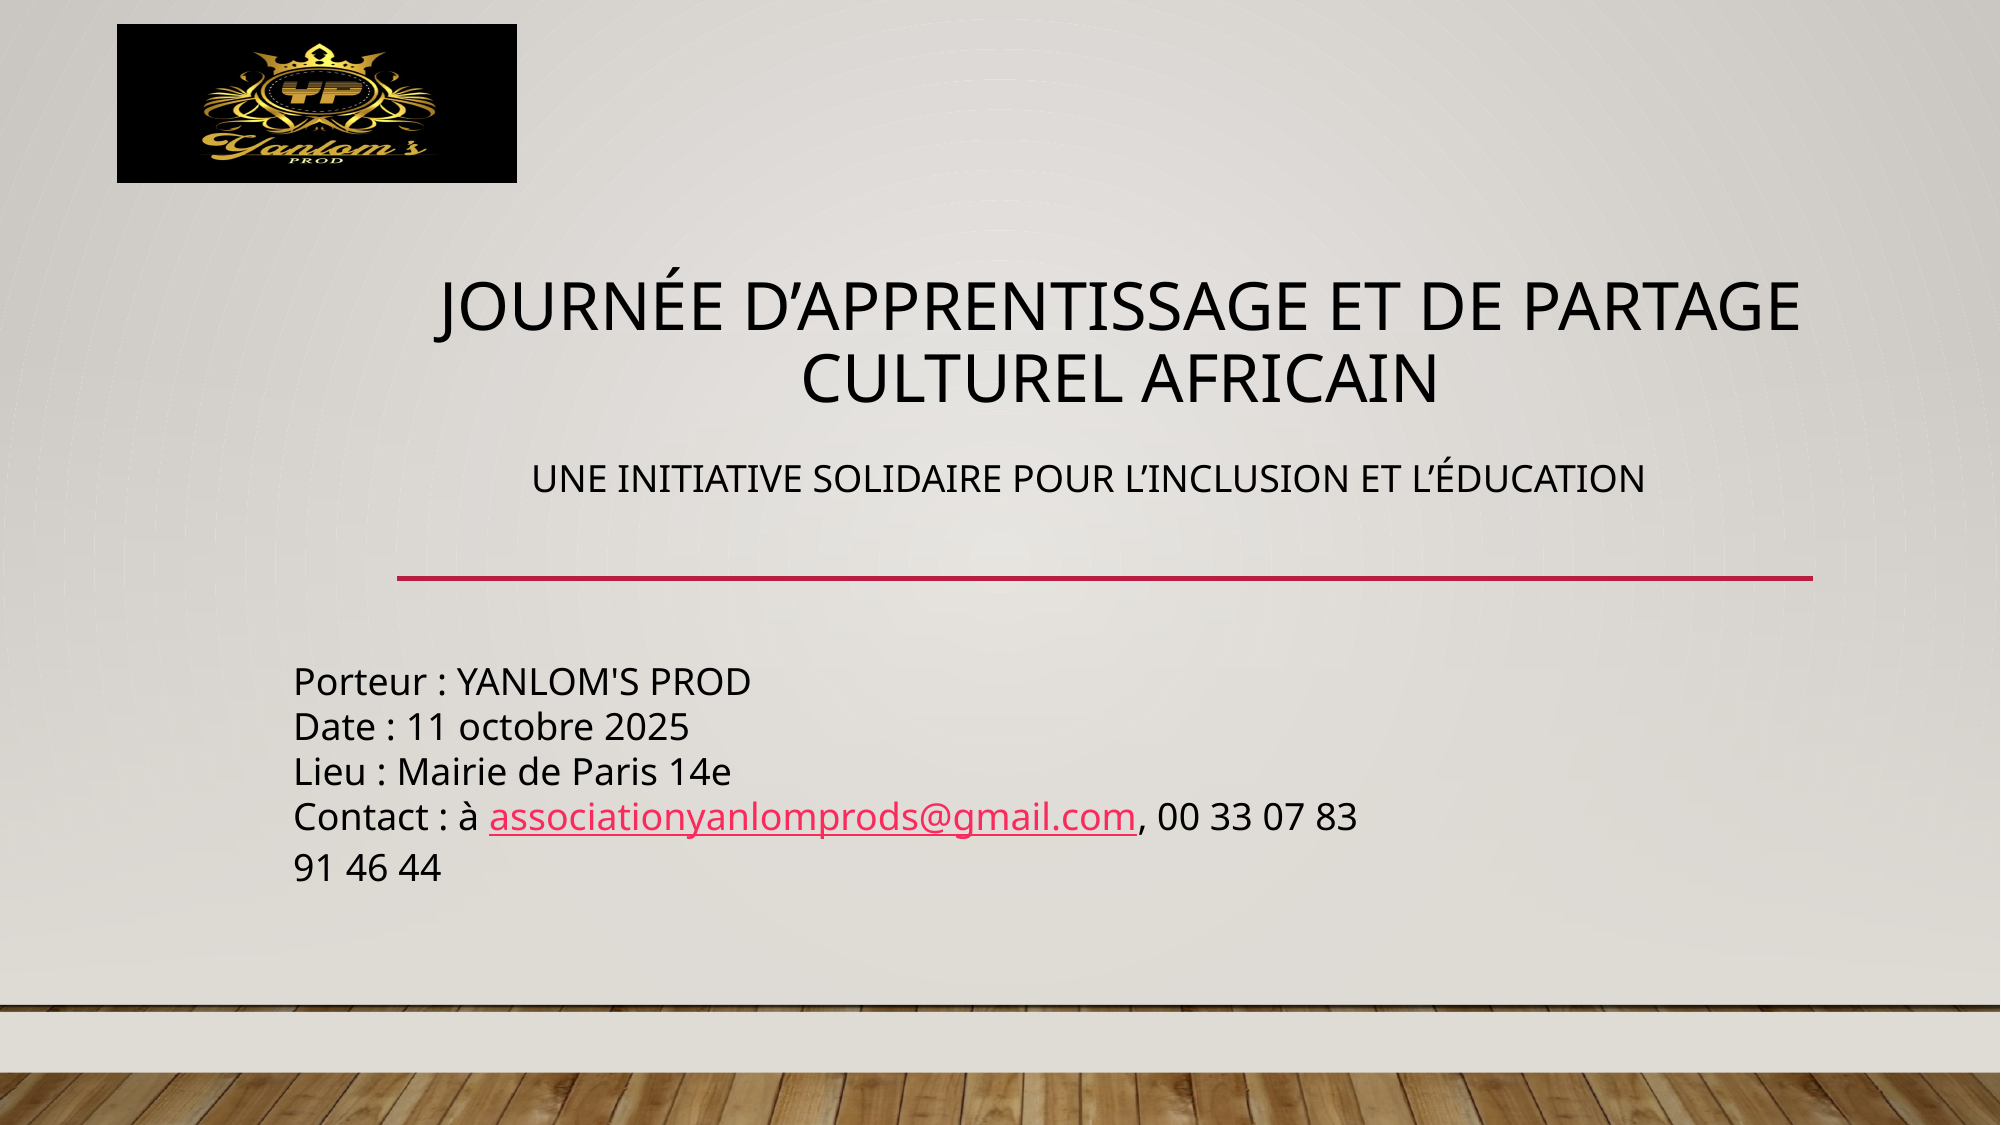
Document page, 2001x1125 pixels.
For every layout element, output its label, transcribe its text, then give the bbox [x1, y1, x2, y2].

subtitle Une initiative solidaire pour l’inclusion et l’éducation [516, 430, 1933, 537]
picture [117, 24, 517, 183]
picture [0, 1005, 2000, 1011]
text_box Porteur : YANLOM'S PROD Date : 11 octobre 2025 Lieu : Mairie de Paris 14e Contact : à associationyanlomprods@gmail.com, 00 33 07 83 91 46 44 [203, 605, 1394, 942]
title Journée d’Apprentissage et de Partage Culturel Africain [412, 229, 1830, 417]
picture [0, 1073, 2000, 1125]
text_box [0, 1011, 2000, 1073]
